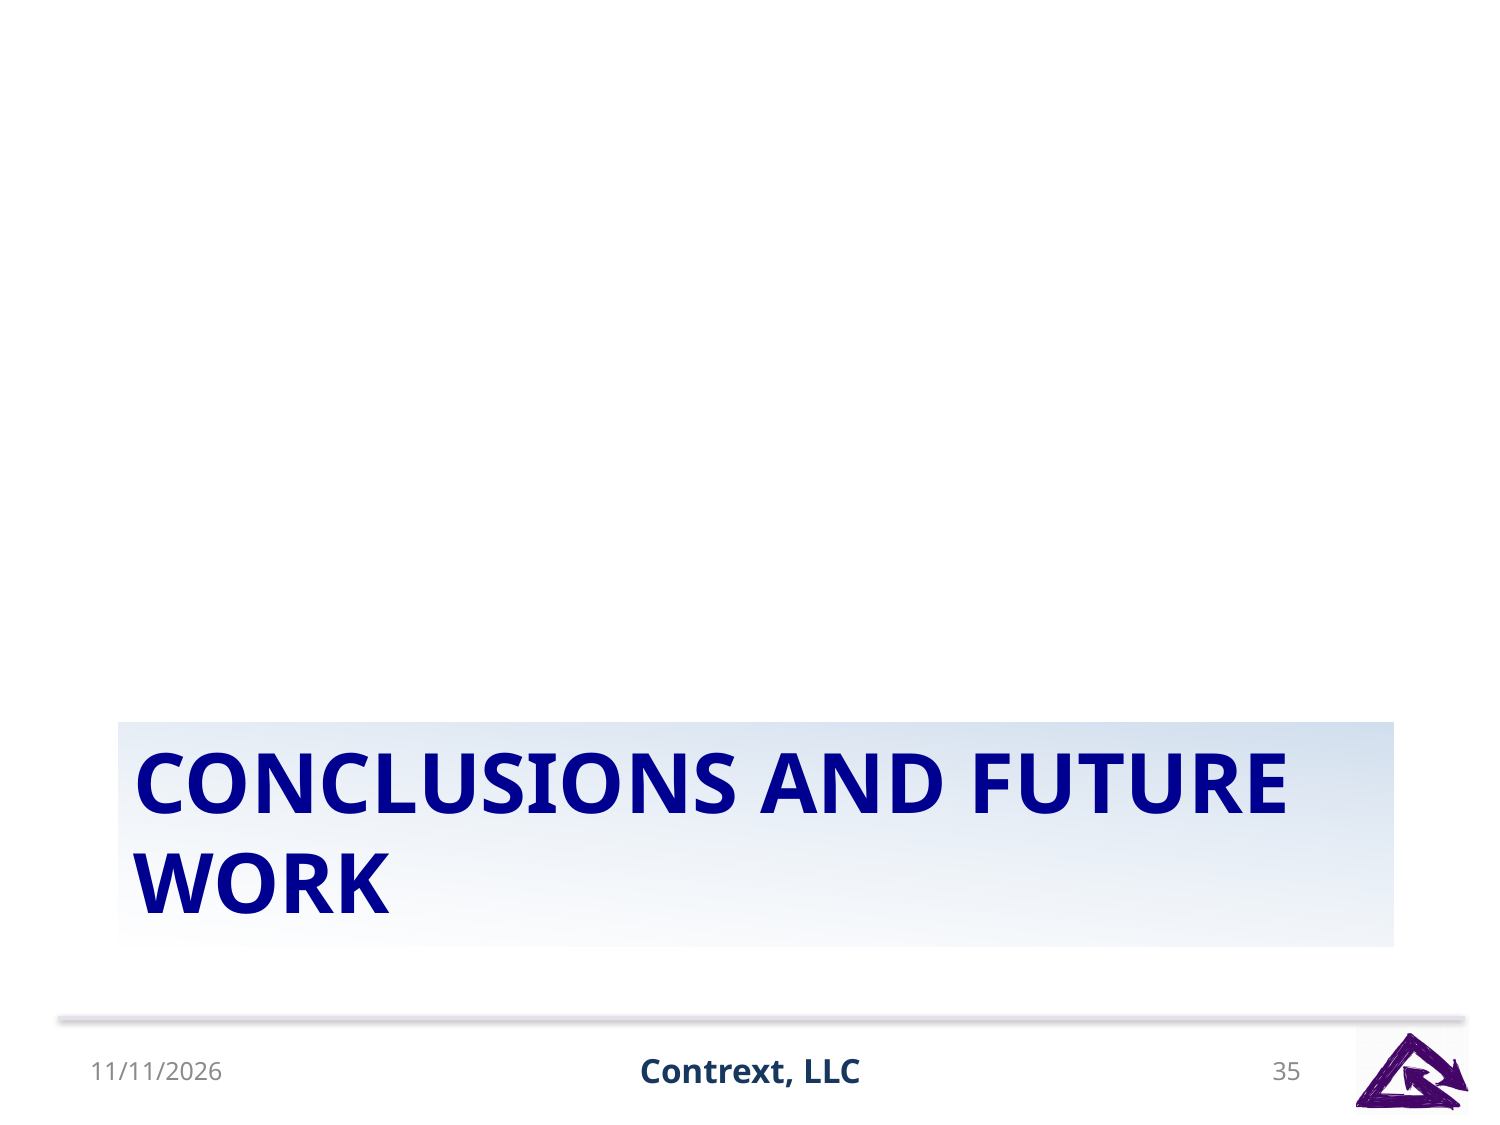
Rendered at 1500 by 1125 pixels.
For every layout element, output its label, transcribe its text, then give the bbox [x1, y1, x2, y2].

picture [1356, 1025, 1469, 1115]
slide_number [75, 1042, 425, 1103]
title Conclusions and Future Work [118, 722, 1394, 947]
footer Contrext, LLC [471, 1042, 1030, 1103]
slide_number 35 [1074, 1042, 1316, 1103]
